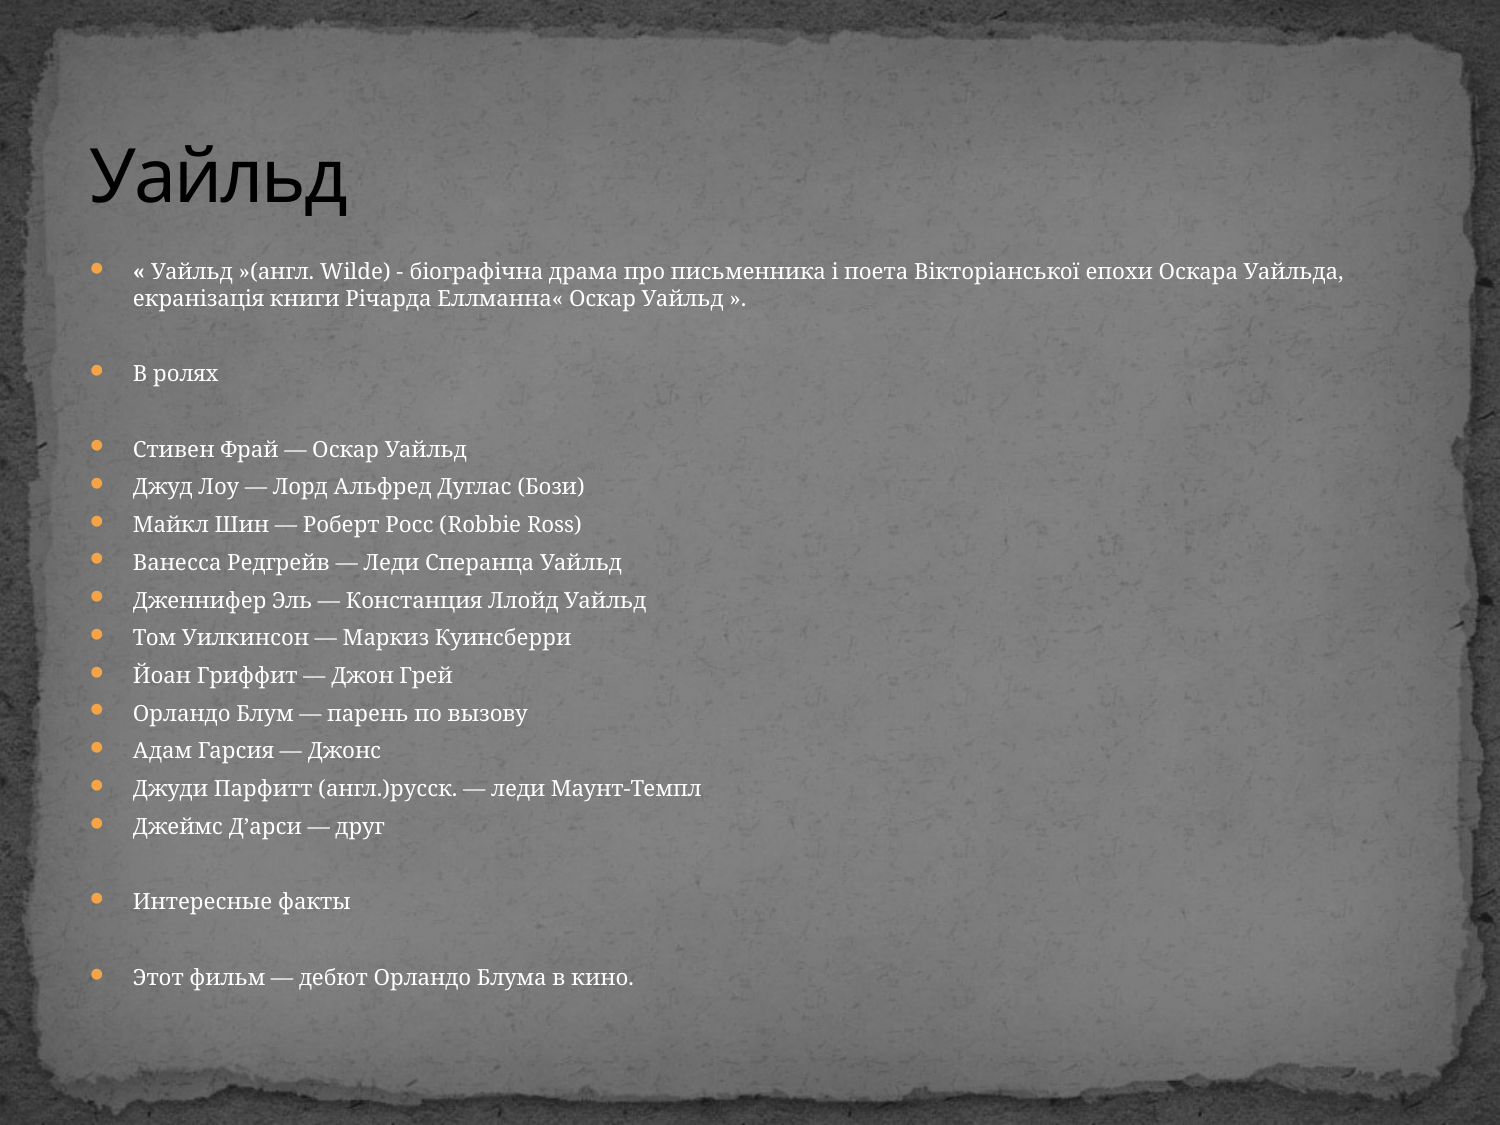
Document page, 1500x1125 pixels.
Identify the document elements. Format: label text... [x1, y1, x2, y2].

list « Уайльд »(англ. Wilde) - біографічна драма про письменника і поета Вікторіанської епохи Оскара Уайльда, екранізація книги Річарда Еллманна« Оскар Уайльд ». В ролях Стивен Фрай — Оскар Уайльд Джуд Лоу — Лорд Альфред Дуглас (Бози) Майкл Шин — Роберт Росс (Robbie Ross) Ванесса Редгрейв — Леди Сперанца Уайльд Дженнифер Эль — Констанция Ллойд Уайльд Том Уилкинсон — Маркиз Куинсберри Йоан Гриффит — Джон Грей Орландо Блум — парень по вызову Адам Гарсия — Джонс Джуди Парфитт (англ.)русск. — леди Маунт-Темпл Джеймс Д’арси — друг Интересные факты Этот фильм — дебют Орландо Блума в кино. [75, 249, 1425, 1000]
title Уайльд [74, 24, 1425, 225]
